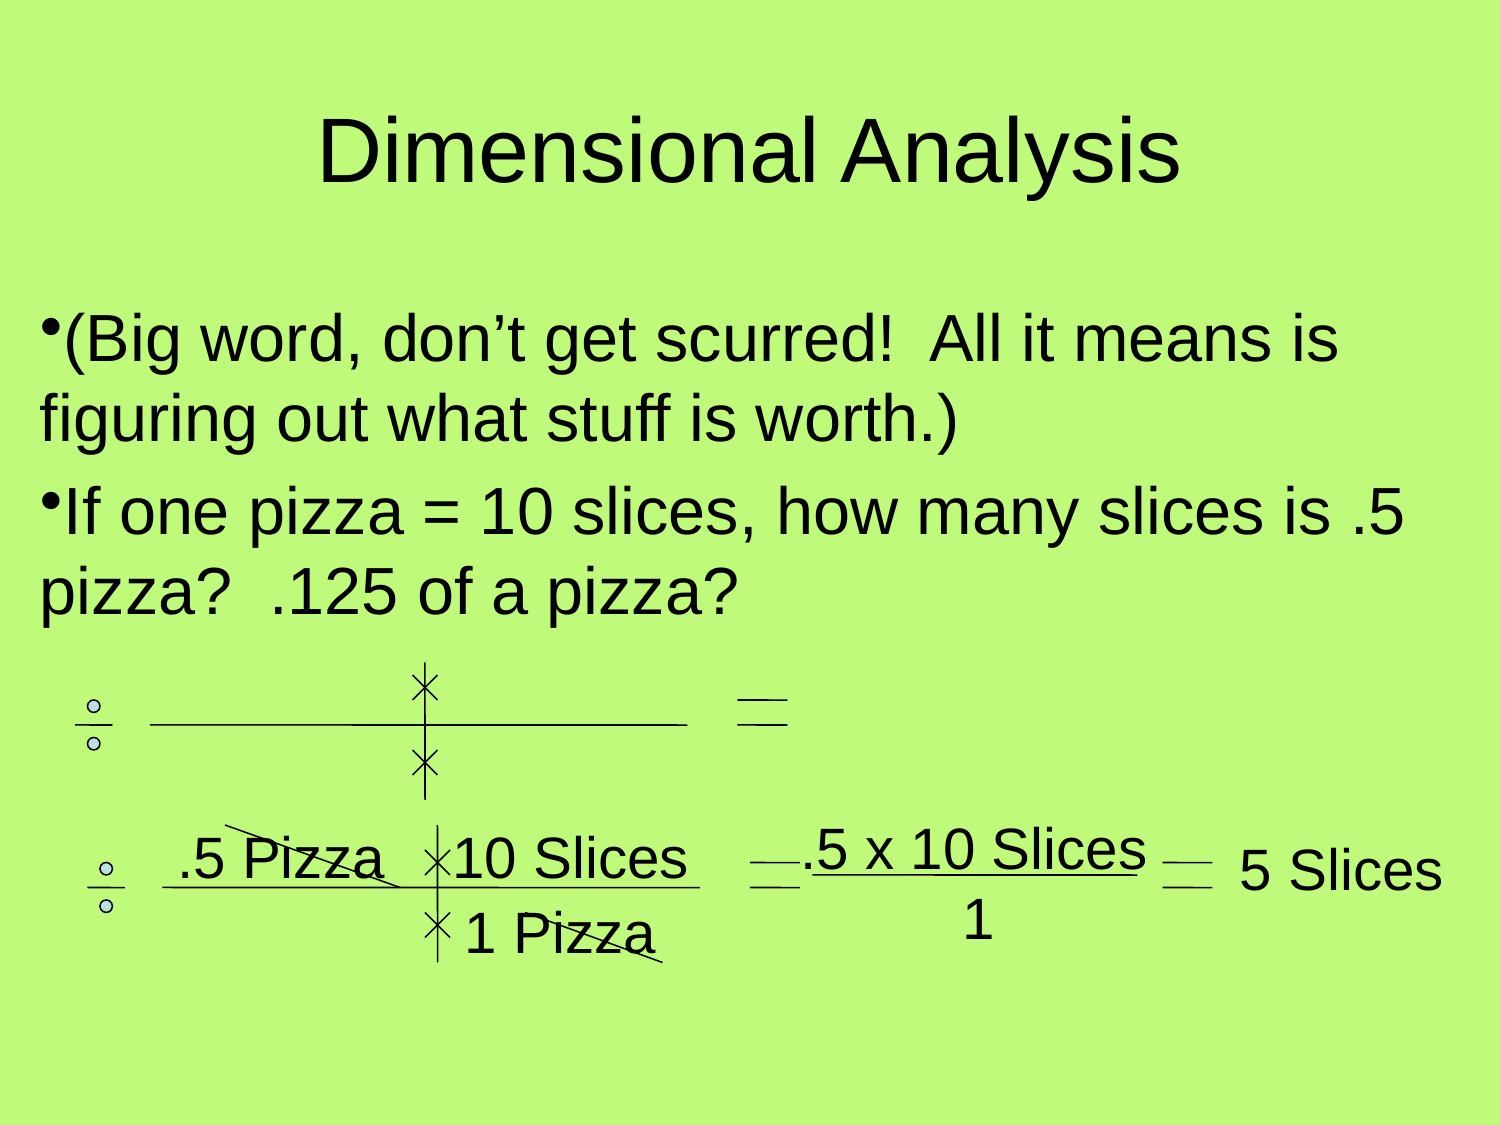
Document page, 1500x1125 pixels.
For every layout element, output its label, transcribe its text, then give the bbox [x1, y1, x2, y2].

text_box [99, 862, 113, 875]
text_box [87, 699, 100, 713]
text_box [99, 899, 113, 913]
text_box 10 Slices [437, 812, 763, 898]
text_box 5 Slices [1224, 825, 1500, 910]
text_box 1 Pizza [450, 887, 700, 973]
text_box .5 Pizza [162, 812, 403, 898]
title Dimensional Analysis [112, 24, 1388, 267]
text_box .5 x 10 Slices 1 [785, 803, 1199, 959]
text_box [87, 737, 100, 750]
subtitle (Big word, don’t get scurred! All it means is figuring out what stuff is worth.) If one pizza = 10 slices, how many slices is .5 pizza? .125 of a pizza? [24, 287, 1500, 1101]
